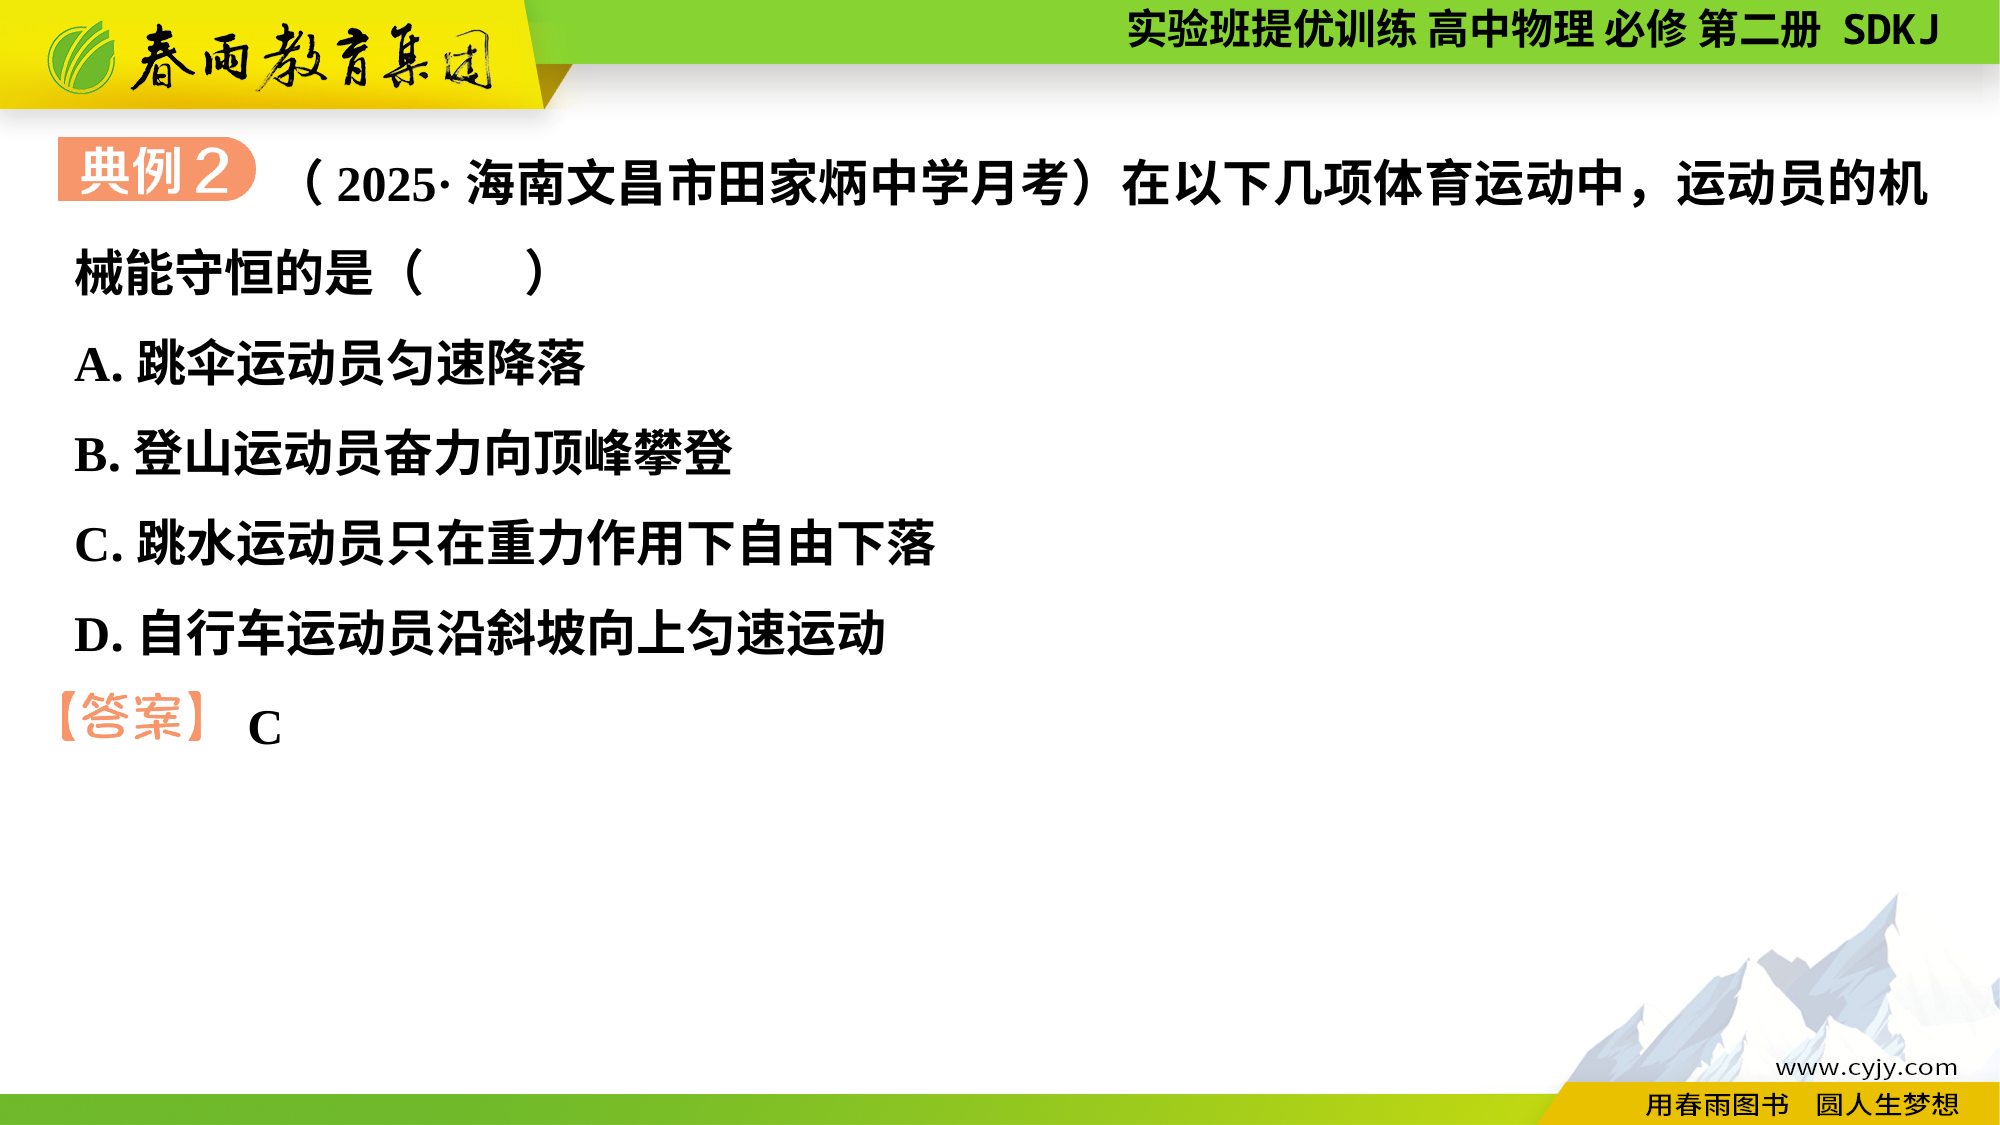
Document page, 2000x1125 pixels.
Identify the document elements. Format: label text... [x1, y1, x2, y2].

text_box C [232, 656, 299, 762]
list （2025·海南文昌市田家炳中学月考）在以下几项体育运动中，运动员的机械能守恒的是（ ） A.跳伞运动员匀速降落 B.登山运动员奋力向顶峰攀登 C.跳水运动员只在重力作用下自由下落 D.自行车运动员沿斜坡向上匀速运动 [59, 113, 1944, 663]
picture [0, 0, 2000, 1125]
